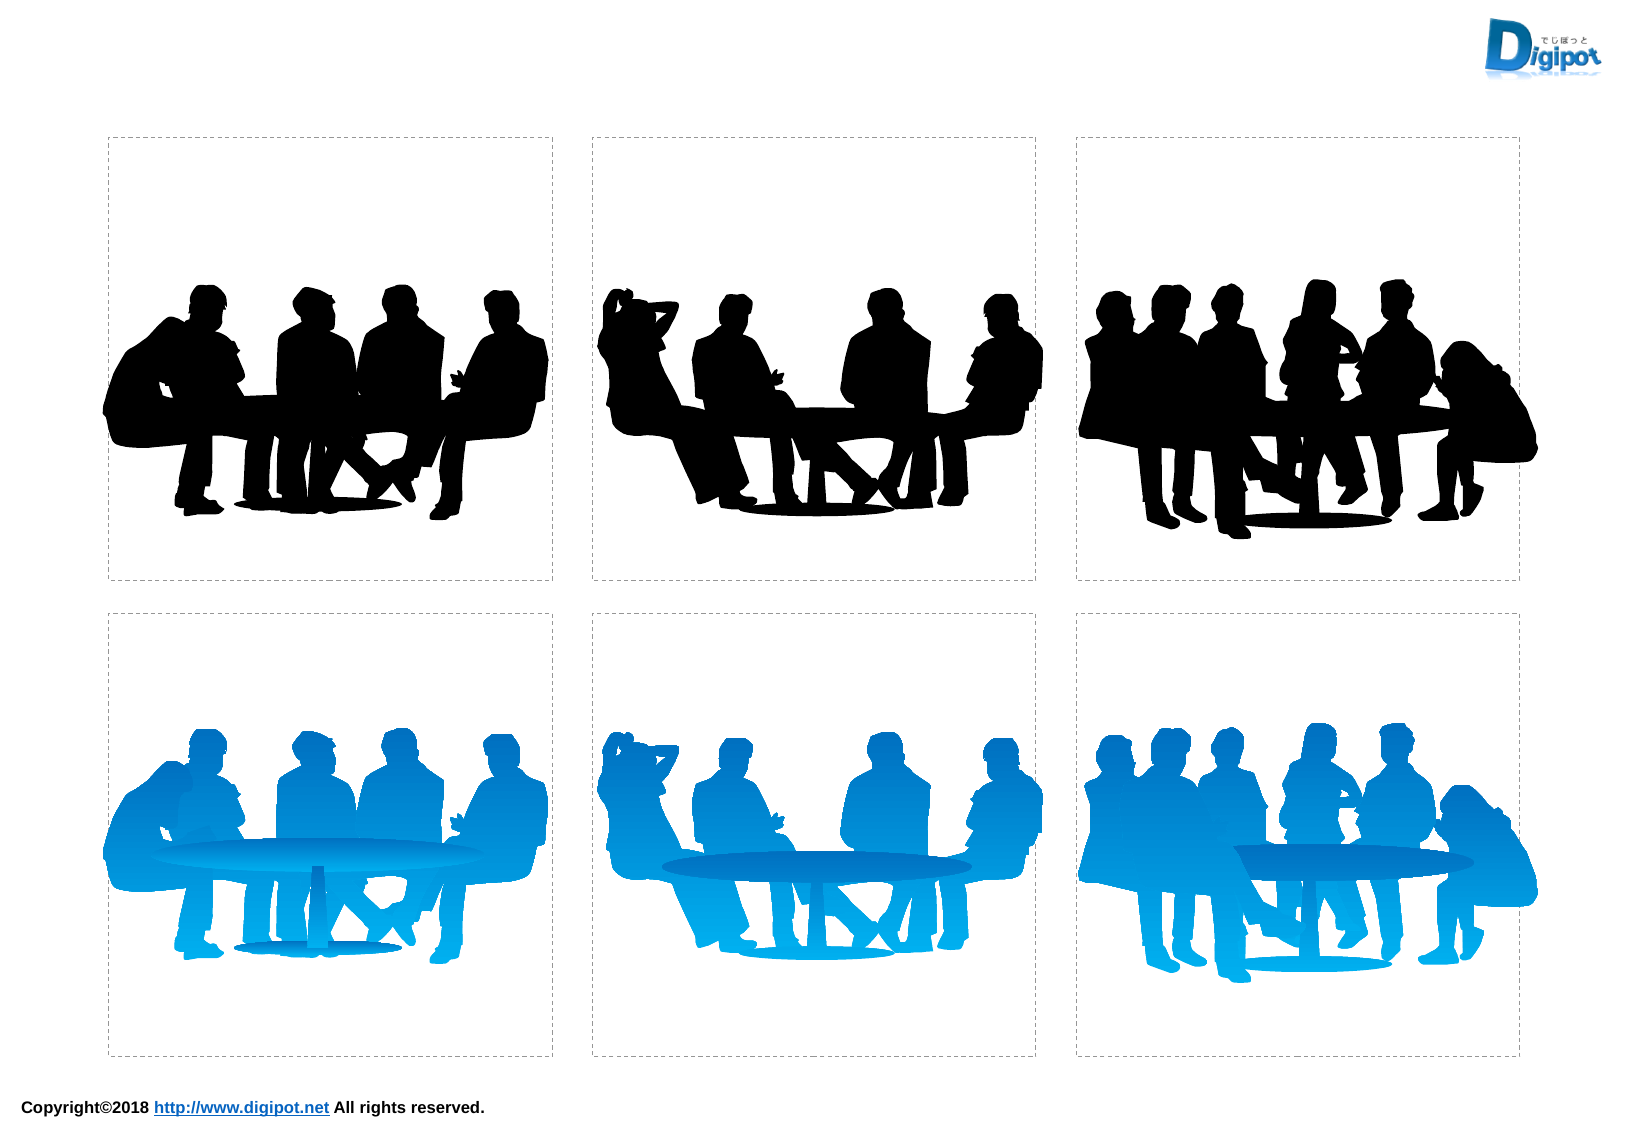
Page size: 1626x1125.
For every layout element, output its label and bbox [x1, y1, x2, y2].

text_box [102, 728, 549, 964]
text_box [1078, 279, 1539, 540]
picture [1485, 18, 1602, 82]
text_box [597, 731, 1043, 961]
text_box [102, 284, 549, 521]
text_box [1078, 722, 1539, 983]
text_box [597, 288, 1043, 517]
